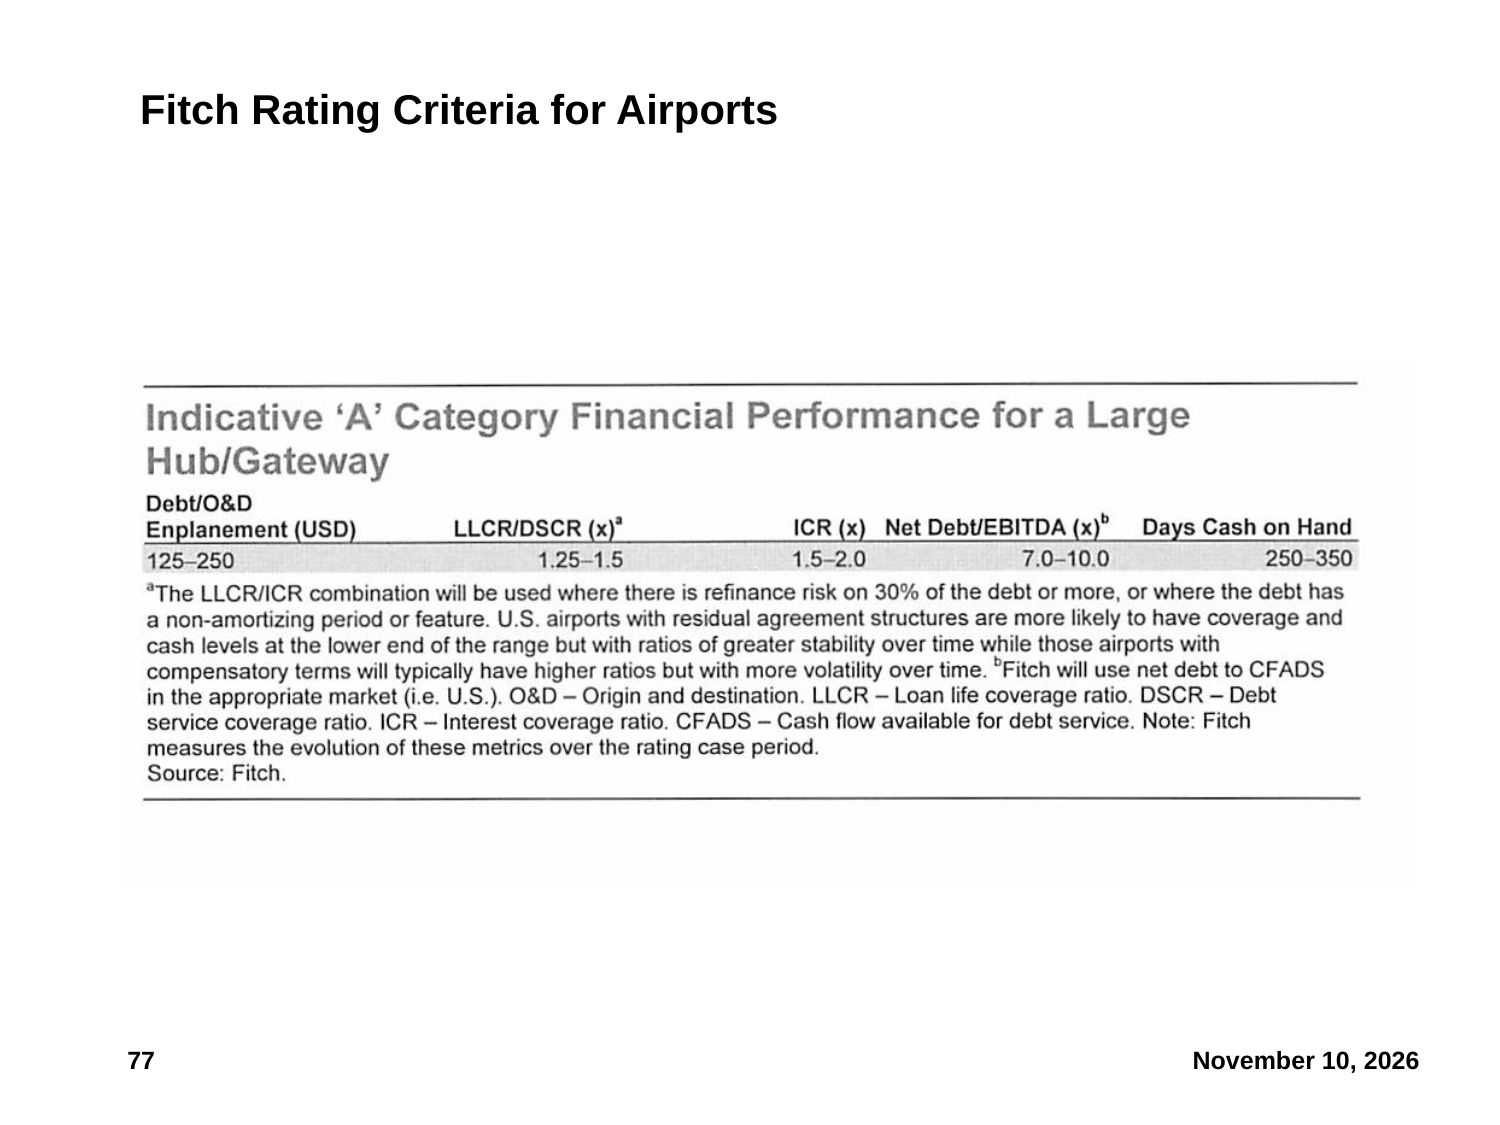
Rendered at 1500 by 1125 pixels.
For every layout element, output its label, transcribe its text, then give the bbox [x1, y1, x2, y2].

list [124, 360, 1413, 889]
title Fitch Rating Criteria for Airports [124, 74, 1376, 226]
